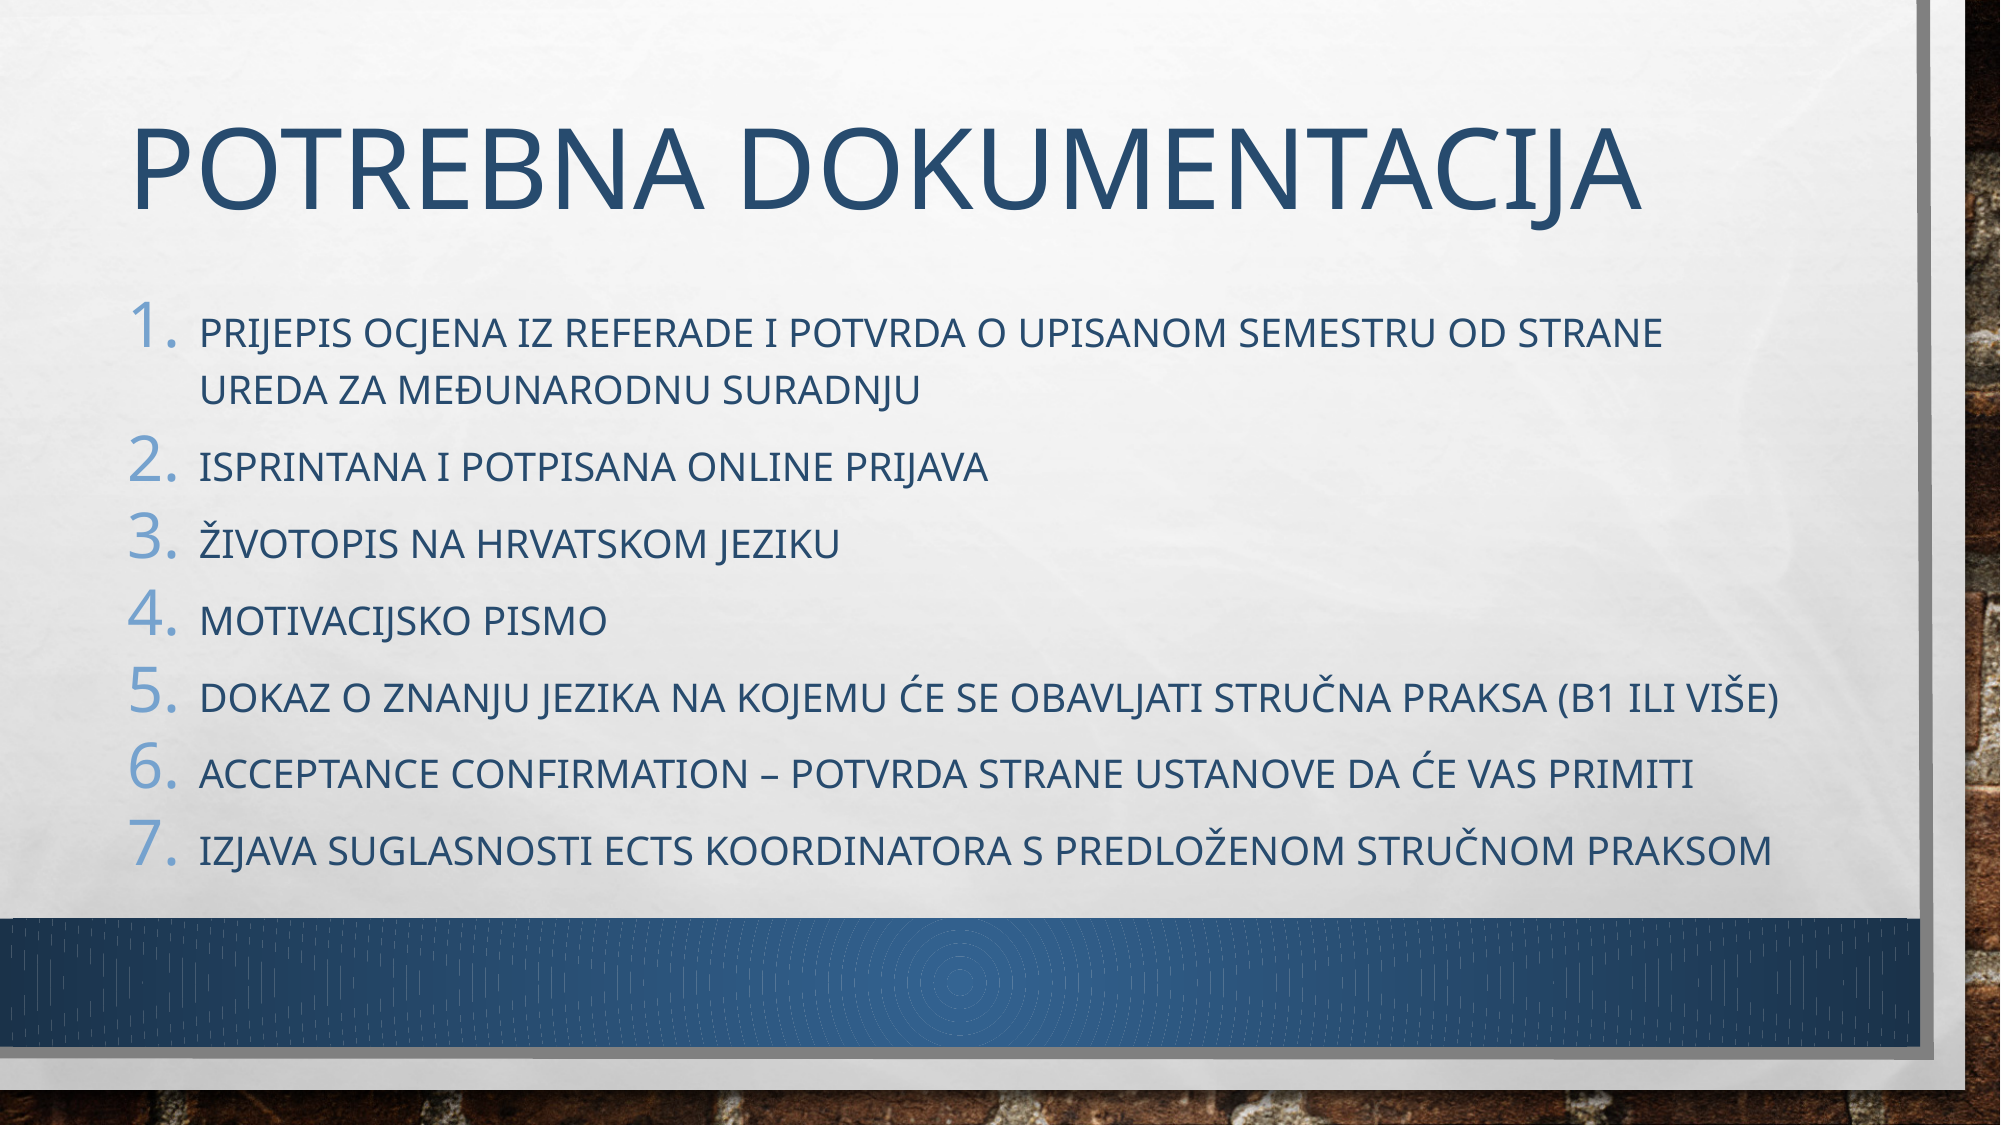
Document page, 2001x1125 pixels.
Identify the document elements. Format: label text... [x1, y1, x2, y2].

title Potrebna dokumentacija [112, 78, 1818, 268]
list Prijepis ocjena iz referade i potvrda o upisanom semestru od strane ureda za međunarodnu suradnju Isprintana i potpisana online prijava Životopis na hrvatskom jeziku Motivacijsko pismo Dokaz o znanju jezika na kojemu će se obavljati stručna praksa (b1 ili više) Acceptance Confirmation – potvrda strane ustanove da će vas primiti Izjava suglasnosti ECTS koordinatora s predloženom stručnom praksom [112, 291, 1818, 915]
picture [0, 0, 2000, 1125]
